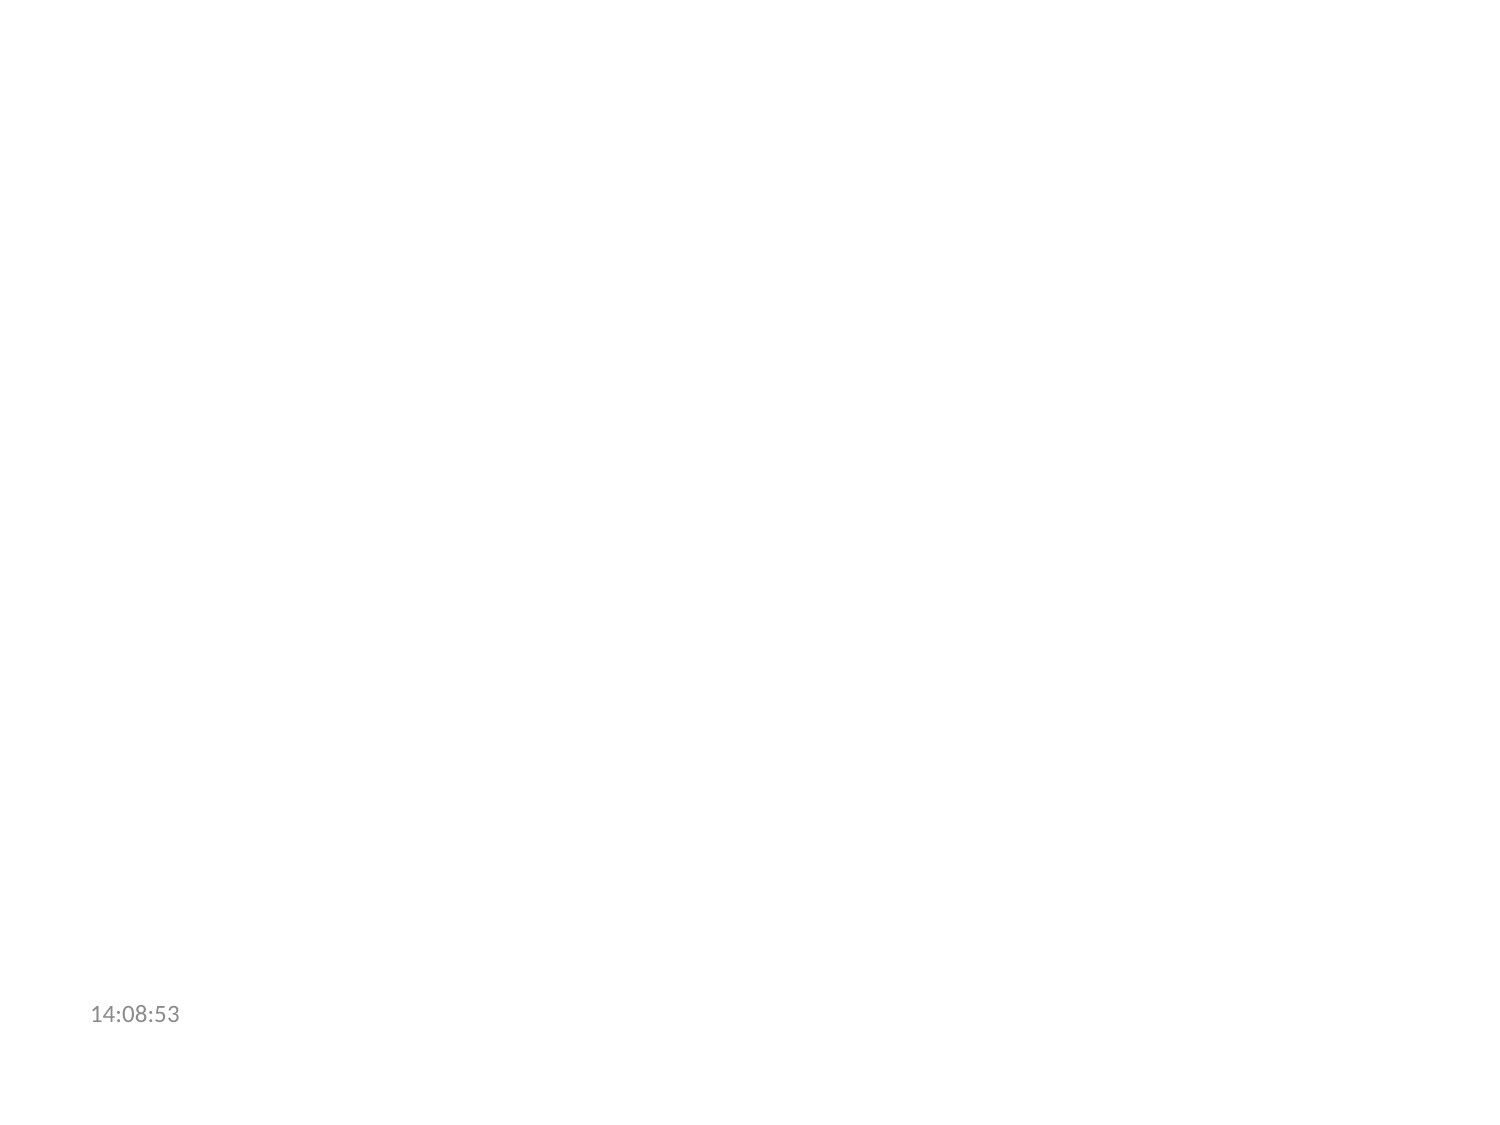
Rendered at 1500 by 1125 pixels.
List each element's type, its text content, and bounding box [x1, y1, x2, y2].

text_box 15:35:09 [75, 982, 425, 1043]
